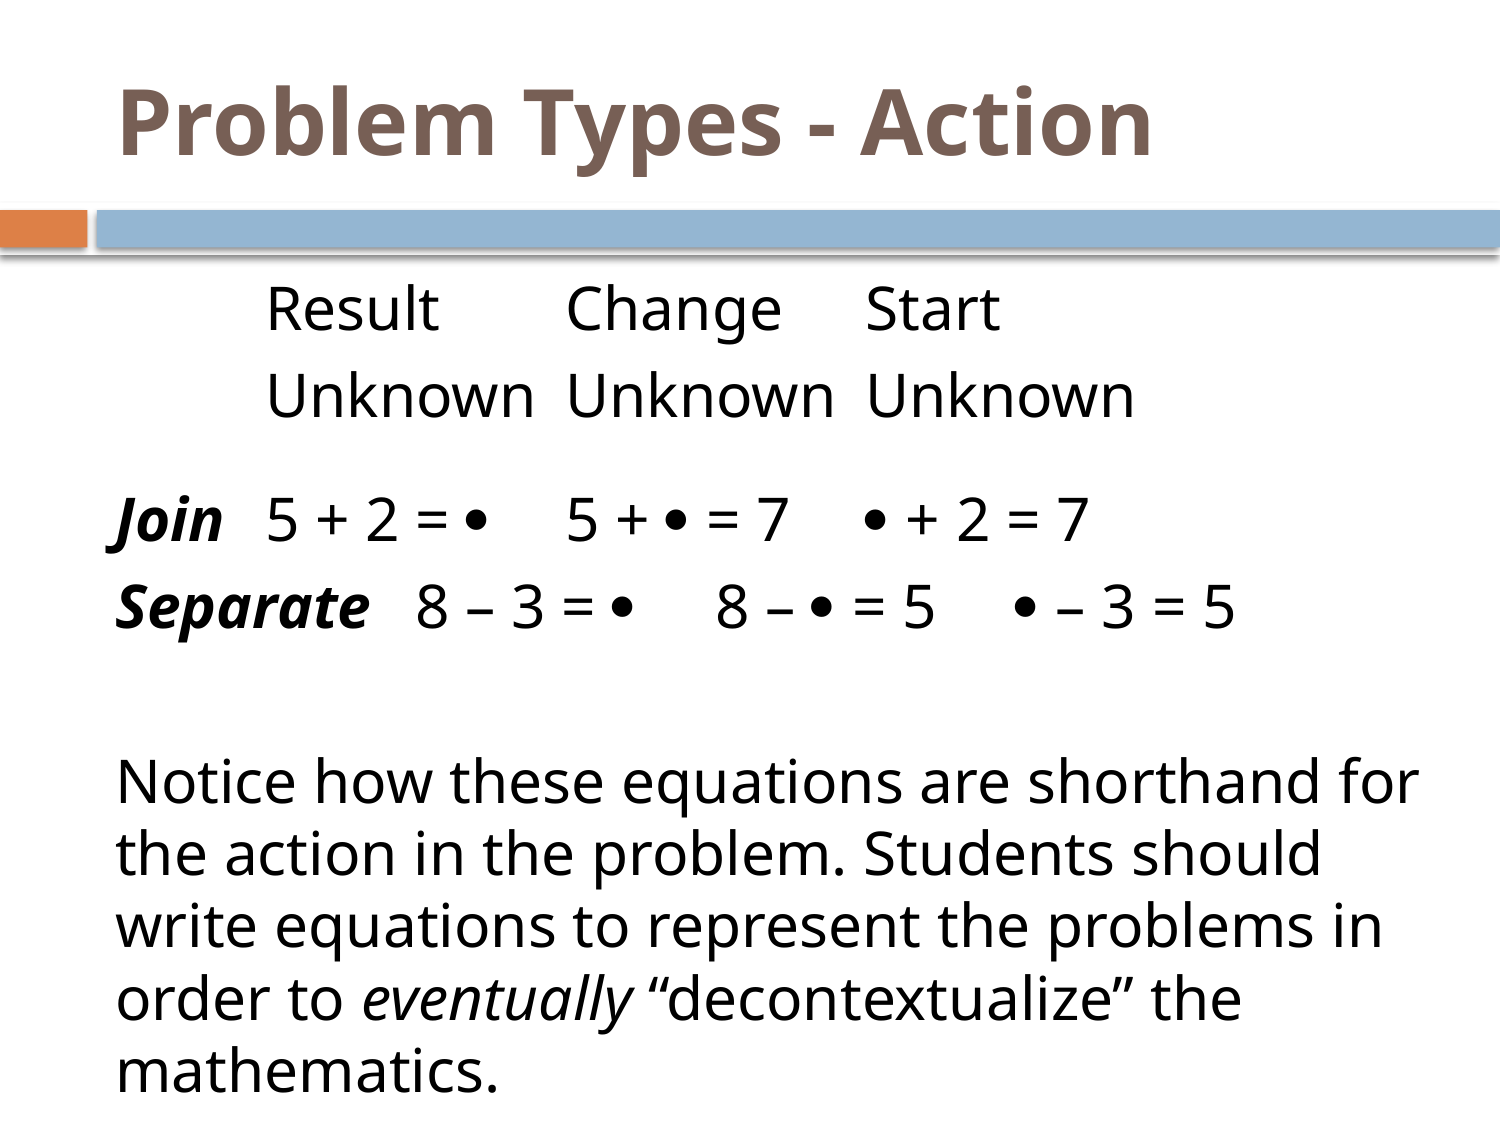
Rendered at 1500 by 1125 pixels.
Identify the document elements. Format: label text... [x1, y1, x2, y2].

title Problem Types - Action [100, 37, 1438, 200]
list Result Change Start Unknown Unknown Unknown Join 5 + 2 =  5 +  = 7  + 2 = 7 Separate 8 – 3 =  8 –  = 5  – 3 = 5 Notice how these equations are shorthand for the action in the problem. Students should write equations to represent the problems in order to eventually “decontextualize” the mathematics. [100, 262, 1438, 1125]
